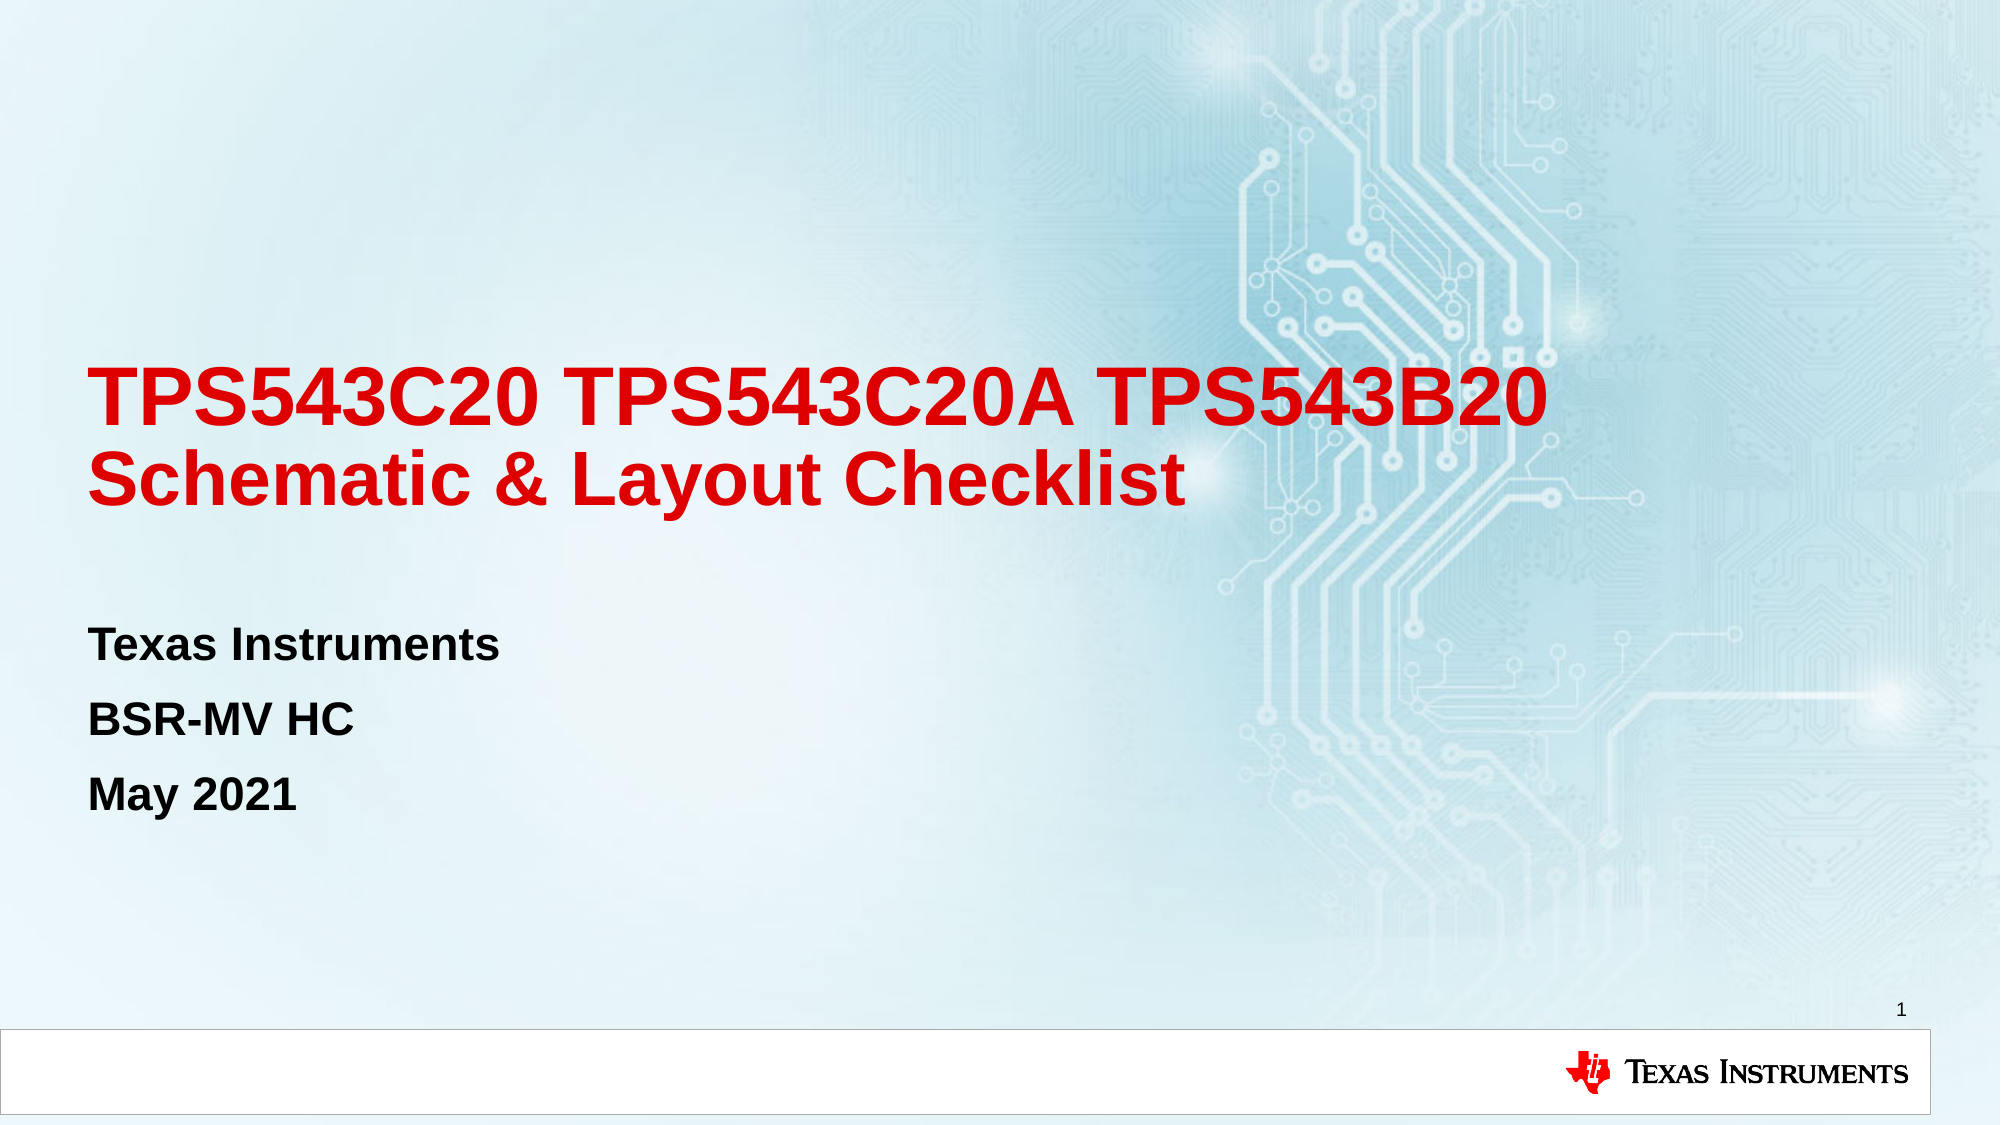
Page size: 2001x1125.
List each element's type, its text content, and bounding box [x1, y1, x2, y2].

picture [0, 0, 2000, 1125]
picture [1566, 1051, 1908, 1094]
slide_number 1 [1452, 990, 1920, 1025]
title TPS543C20 TPS543C20A TPS543B20 Schematic & Layout Checklist [75, 318, 1925, 560]
subtitle Texas Instruments BSR-MV HC May 2021 [75, 606, 1925, 851]
